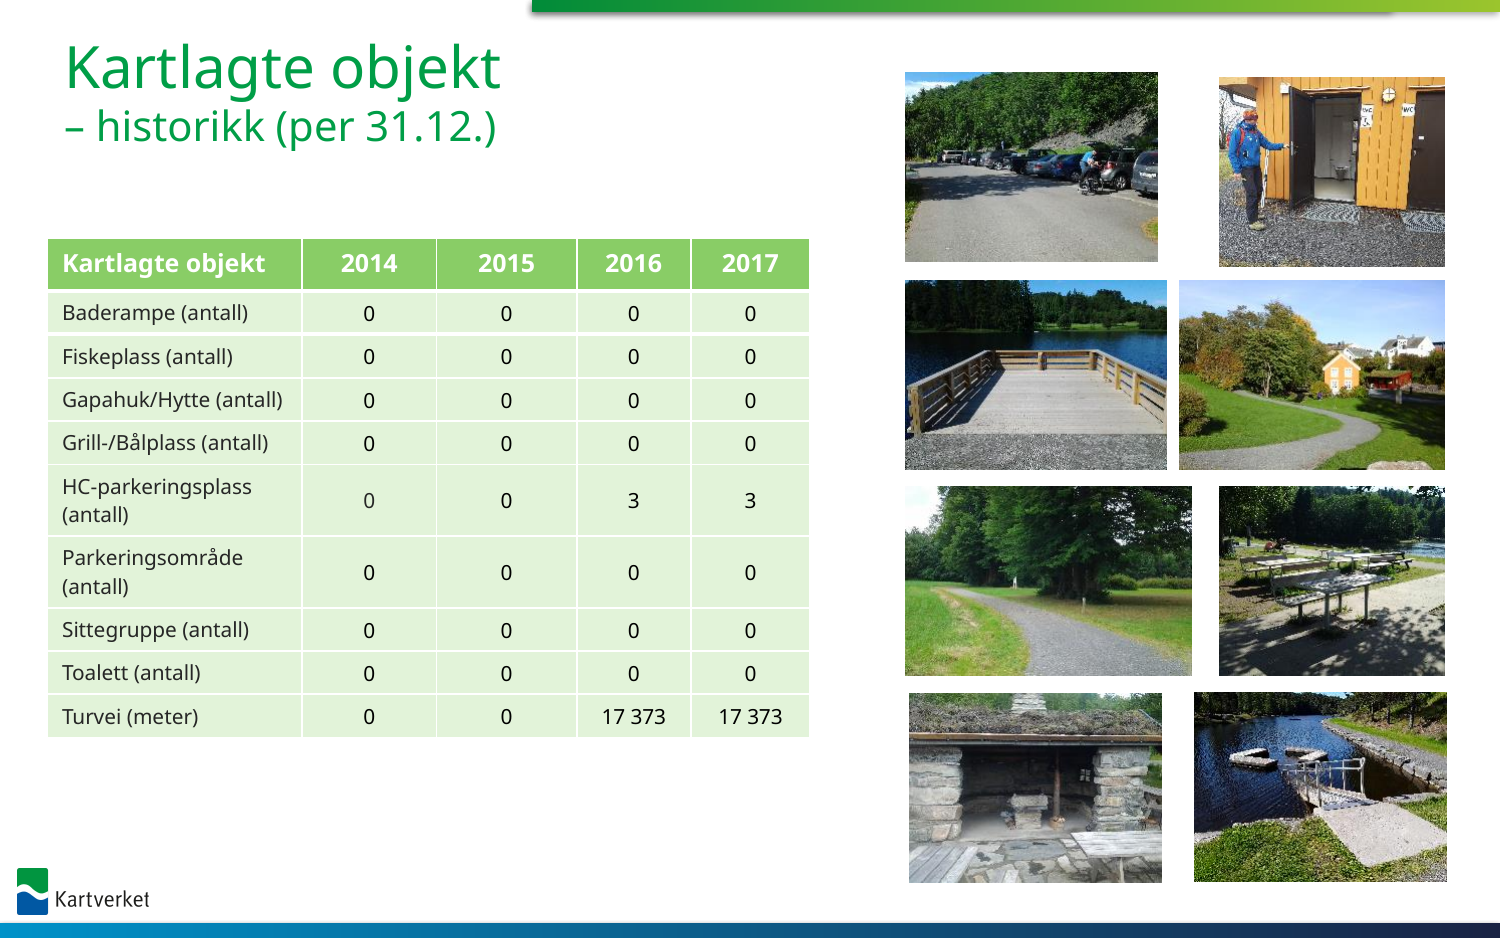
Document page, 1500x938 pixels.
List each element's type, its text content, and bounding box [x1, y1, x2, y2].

table_header 2016 [578, 239, 690, 289]
table_cell Turvei (meter) [48, 695, 301, 737]
table_cell 0 [437, 293, 576, 332]
table_header 2014 [303, 239, 436, 289]
table_cell 0 [578, 537, 690, 607]
table_cell 0 [692, 609, 809, 650]
table_cell 0 [437, 336, 576, 377]
table_cell 0 [692, 336, 809, 377]
table_cell Parkeringsområde (antall) [48, 537, 301, 607]
table_cell 0 [437, 695, 576, 737]
table_cell 0 [303, 293, 436, 332]
table_cell 0 [437, 422, 576, 464]
text_box Kartlagte objekt – historikk (per 31.12.) [49, 14, 1431, 158]
picture [1219, 77, 1445, 267]
picture [1219, 486, 1445, 676]
table_cell 0 [692, 537, 809, 607]
table_cell 0 [692, 422, 809, 464]
picture [905, 280, 1167, 470]
table_cell 0 [303, 609, 436, 650]
table_cell 0 [437, 652, 576, 693]
picture [1194, 692, 1448, 882]
picture [905, 486, 1193, 676]
table_cell Gapahuk/Hytte (antall) [48, 379, 301, 420]
table_cell 0 [578, 336, 690, 377]
table_cell Grill-/Bålplass (antall) [48, 422, 301, 464]
table_header Kartlagte objekt [48, 239, 301, 289]
table_header 2015 [437, 239, 576, 289]
table_cell 0 [578, 609, 690, 650]
table_cell Sittegruppe (antall) [48, 609, 301, 650]
picture [1179, 280, 1445, 470]
table_cell 17 373 [578, 695, 690, 737]
table_cell 0 [303, 379, 436, 420]
table_cell 0 [578, 379, 690, 420]
table_cell Baderampe (antall) [48, 293, 301, 332]
picture [909, 693, 1163, 884]
table_cell 0 [303, 336, 436, 377]
table_cell 0 [303, 695, 436, 737]
table_cell 0 [437, 537, 576, 607]
table_cell Toalett (antall) [48, 652, 301, 693]
table_cell 0 [303, 465, 436, 535]
table_cell 0 [578, 652, 690, 693]
table_cell 0 [303, 537, 436, 607]
table_cell 3 [578, 465, 690, 535]
table_cell 0 [303, 422, 436, 464]
table_cell 3 [692, 465, 809, 535]
table_cell Fiskeplass (antall) [48, 336, 301, 377]
table_cell 0 [692, 379, 809, 420]
table_cell 0 [437, 379, 576, 420]
table_cell 0 [437, 465, 576, 535]
table_cell 0 [303, 652, 436, 693]
table_header 2017 [692, 239, 809, 289]
table_cell 17 373 [692, 695, 809, 737]
table_cell 0 [692, 293, 809, 332]
table_cell 0 [578, 293, 690, 332]
table_cell 0 [692, 652, 809, 693]
table_cell 0 [578, 422, 690, 464]
table_cell 0 [437, 609, 576, 650]
table_cell HC-parkeringsplass (antall) [48, 465, 301, 535]
picture [905, 72, 1158, 262]
